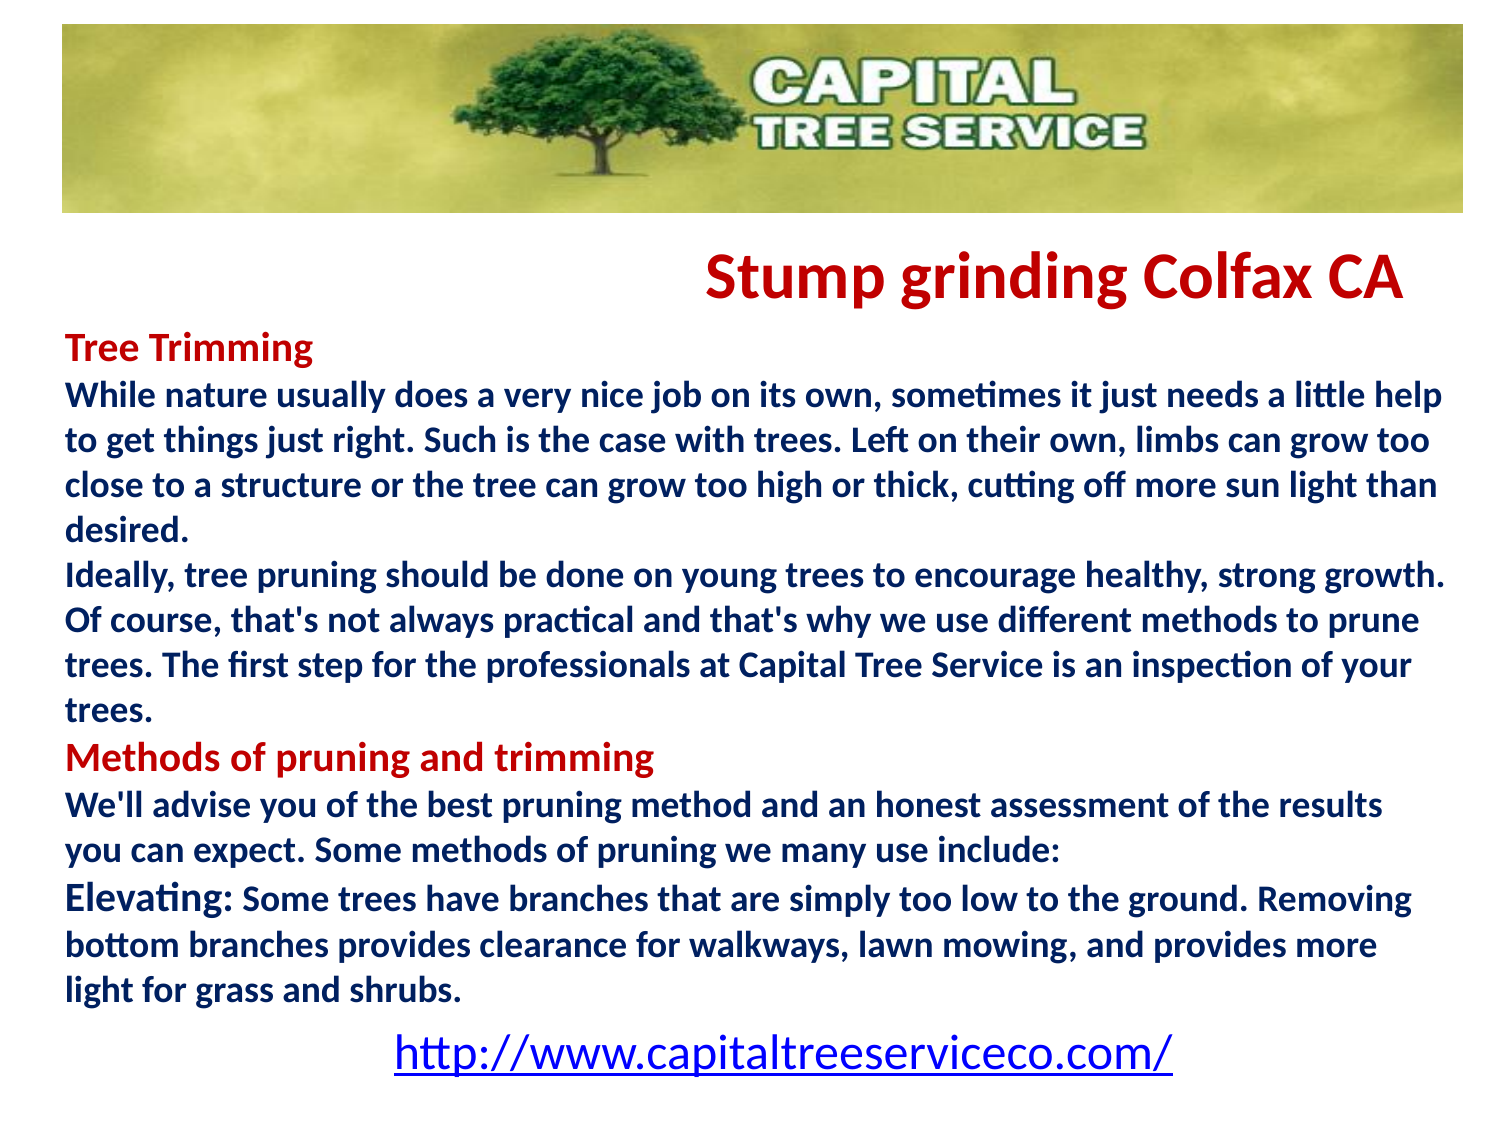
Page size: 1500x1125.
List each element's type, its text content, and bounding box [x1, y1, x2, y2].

picture [62, 24, 1463, 213]
text_box Stump grinding Colfax CA [690, 224, 1436, 320]
text_box Tree Trimming While nature usually does a very nice job on its own, sometimes it just needs a little help to get things just right. Such is the case with trees. Left on their own, limbs can grow too close to a structure or the tree can grow too high or thick, cutting off more sun light than desired. Ideally, tree pruning should be done on young trees to encourage healthy, strong growth. Of course, that's not always practical and that's why we use different methods to prune trees. The first step for the professionals at Capital Tree Service is an inspection of your trees. Methods of pruning and trimming We'll advise you of the best pruning method and an honest assessment of the results you can expect. Some methods of pruning we many use include: Elevating: Some trees have branches that are simply too low to the ground. Removing bottom branches provides clearance for walkways, lawn mowing, and provides more light for grass and shrubs. [49, 312, 1463, 1018]
text_box http://www.capitaltreeserviceco.com/ [379, 1012, 1188, 1088]
